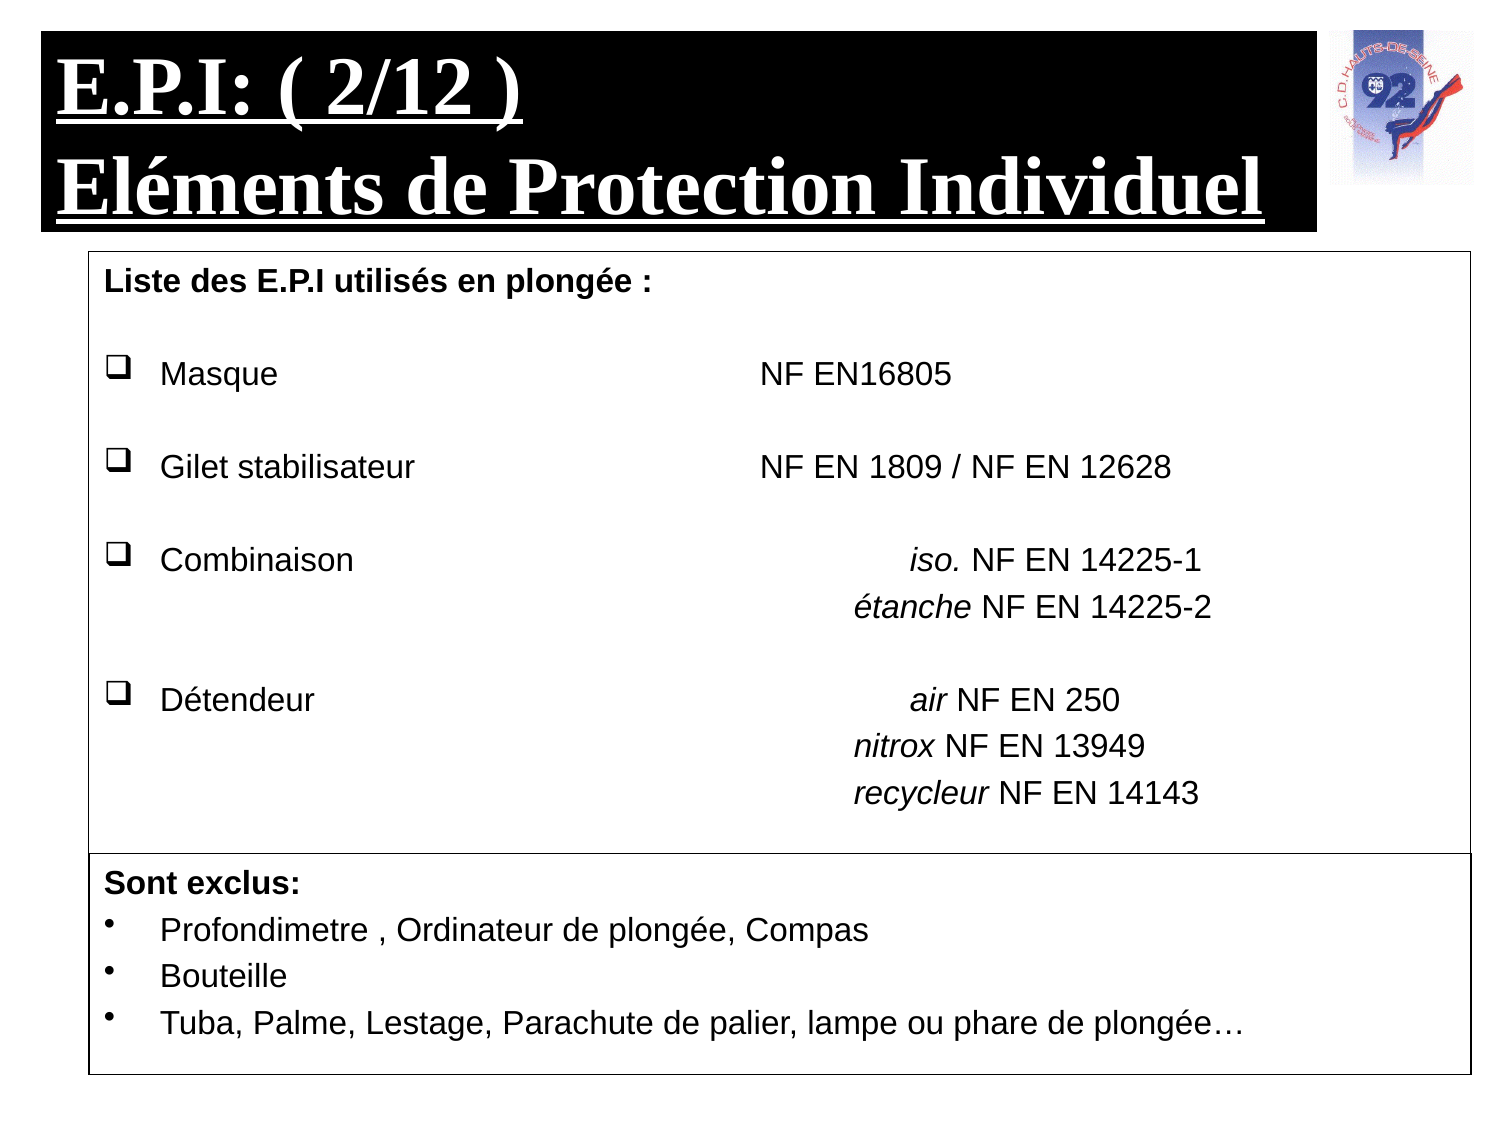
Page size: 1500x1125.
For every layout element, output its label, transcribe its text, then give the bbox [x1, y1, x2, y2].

text_box Sont exclus: Profondimetre , Ordinateur de plongée, Compas Bouteille Tuba, Palme, Lestage, Parachute de palier, lampe ou phare de plongée… [88, 853, 1471, 1075]
title E.P.I: ( 2/12 ) Eléments de Protection Individuel [41, 31, 1317, 232]
picture [1328, 30, 1474, 185]
list Liste des E.P.I utilisés en plongée : Masque NF EN16805 Gilet stabilisateur NF EN 1809 / NF EN 12628 Combinaison iso. NF EN 14225-1 étanche NF EN 14225-2 Détendeur air NF EN 250 nitrox NF EN 13949 recycleur NF EN 14143 [88, 251, 1471, 853]
